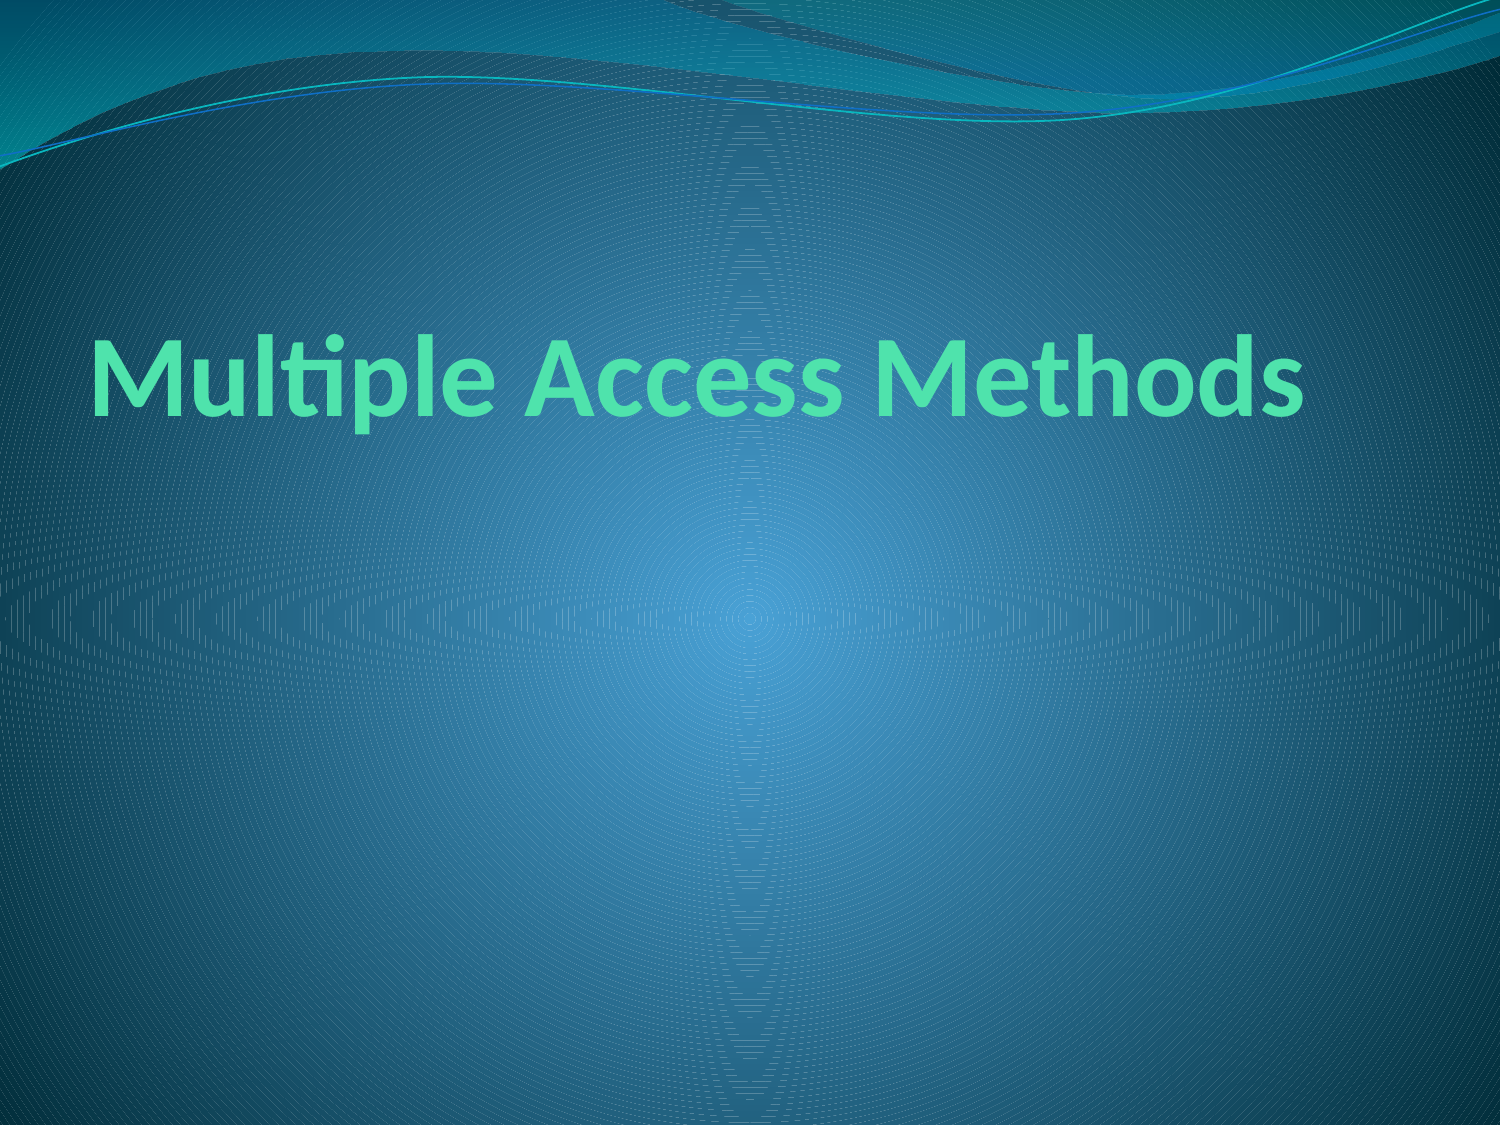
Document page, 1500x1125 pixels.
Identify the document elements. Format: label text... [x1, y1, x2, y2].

title Multiple Access Methods [86, 216, 1362, 440]
